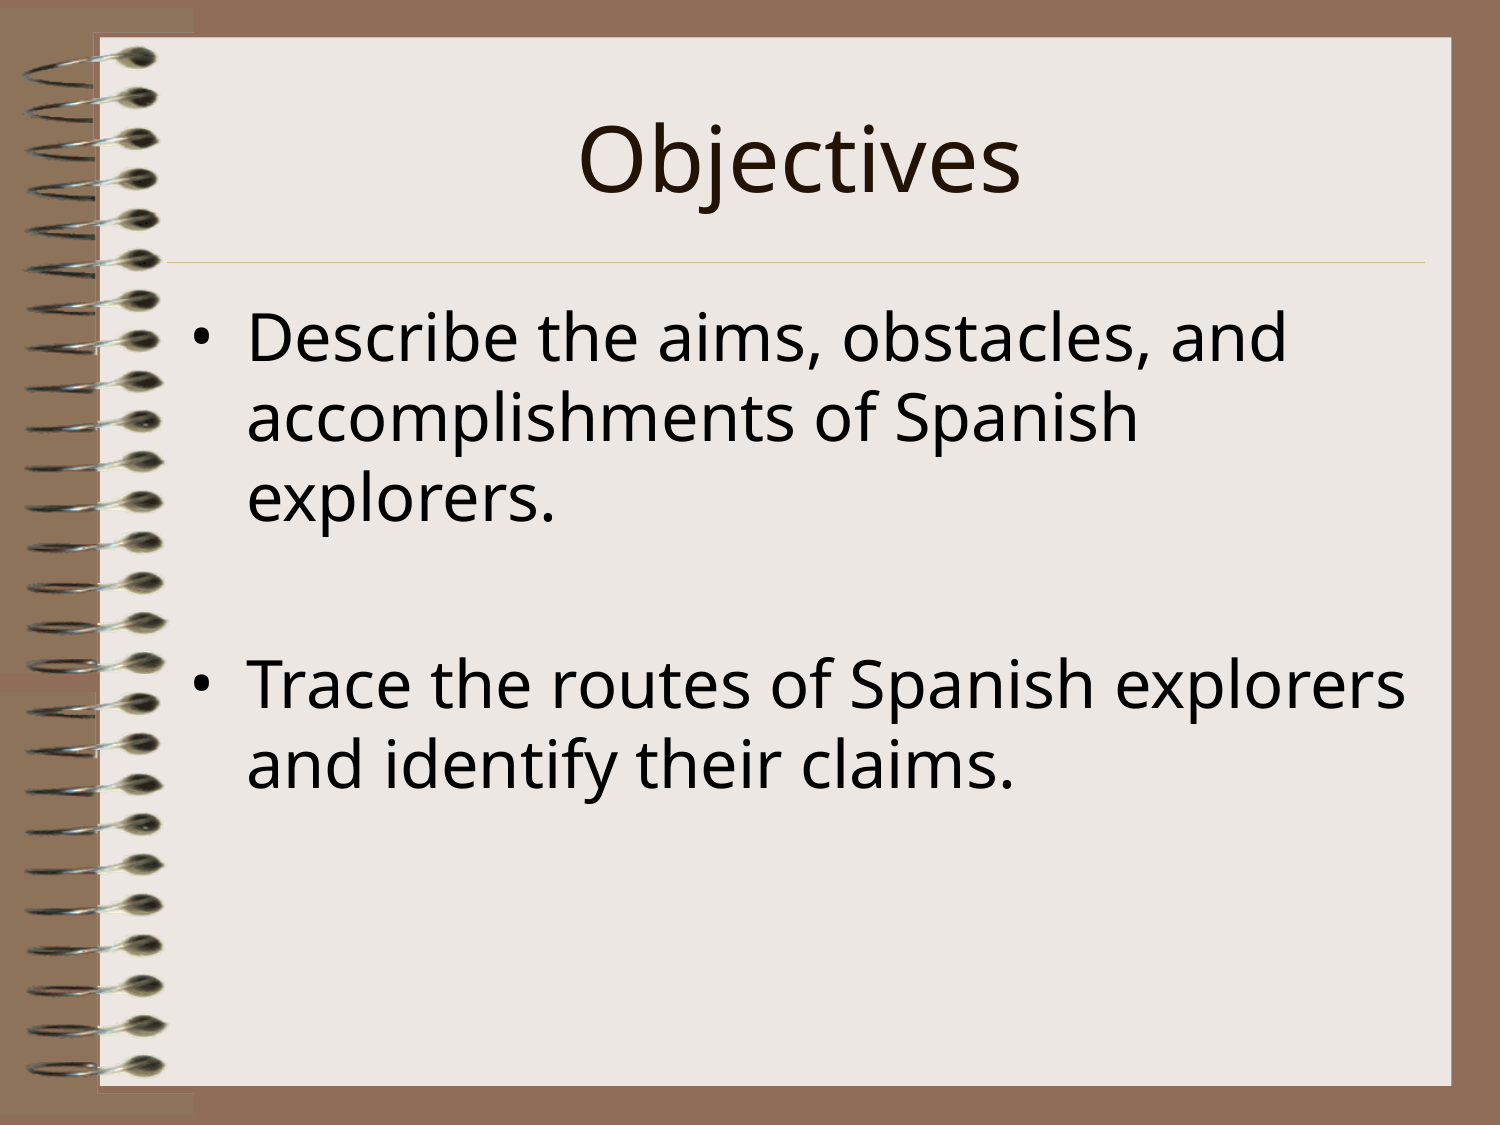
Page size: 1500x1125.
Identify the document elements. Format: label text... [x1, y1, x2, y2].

picture [0, 8, 194, 674]
picture [0, 692, 194, 1115]
list Describe the aims, obstacles, and accomplishments of Spanish explorers. Trace the routes of Spanish explorers and identify their claims. [174, 287, 1425, 963]
title Objectives [174, 62, 1425, 250]
